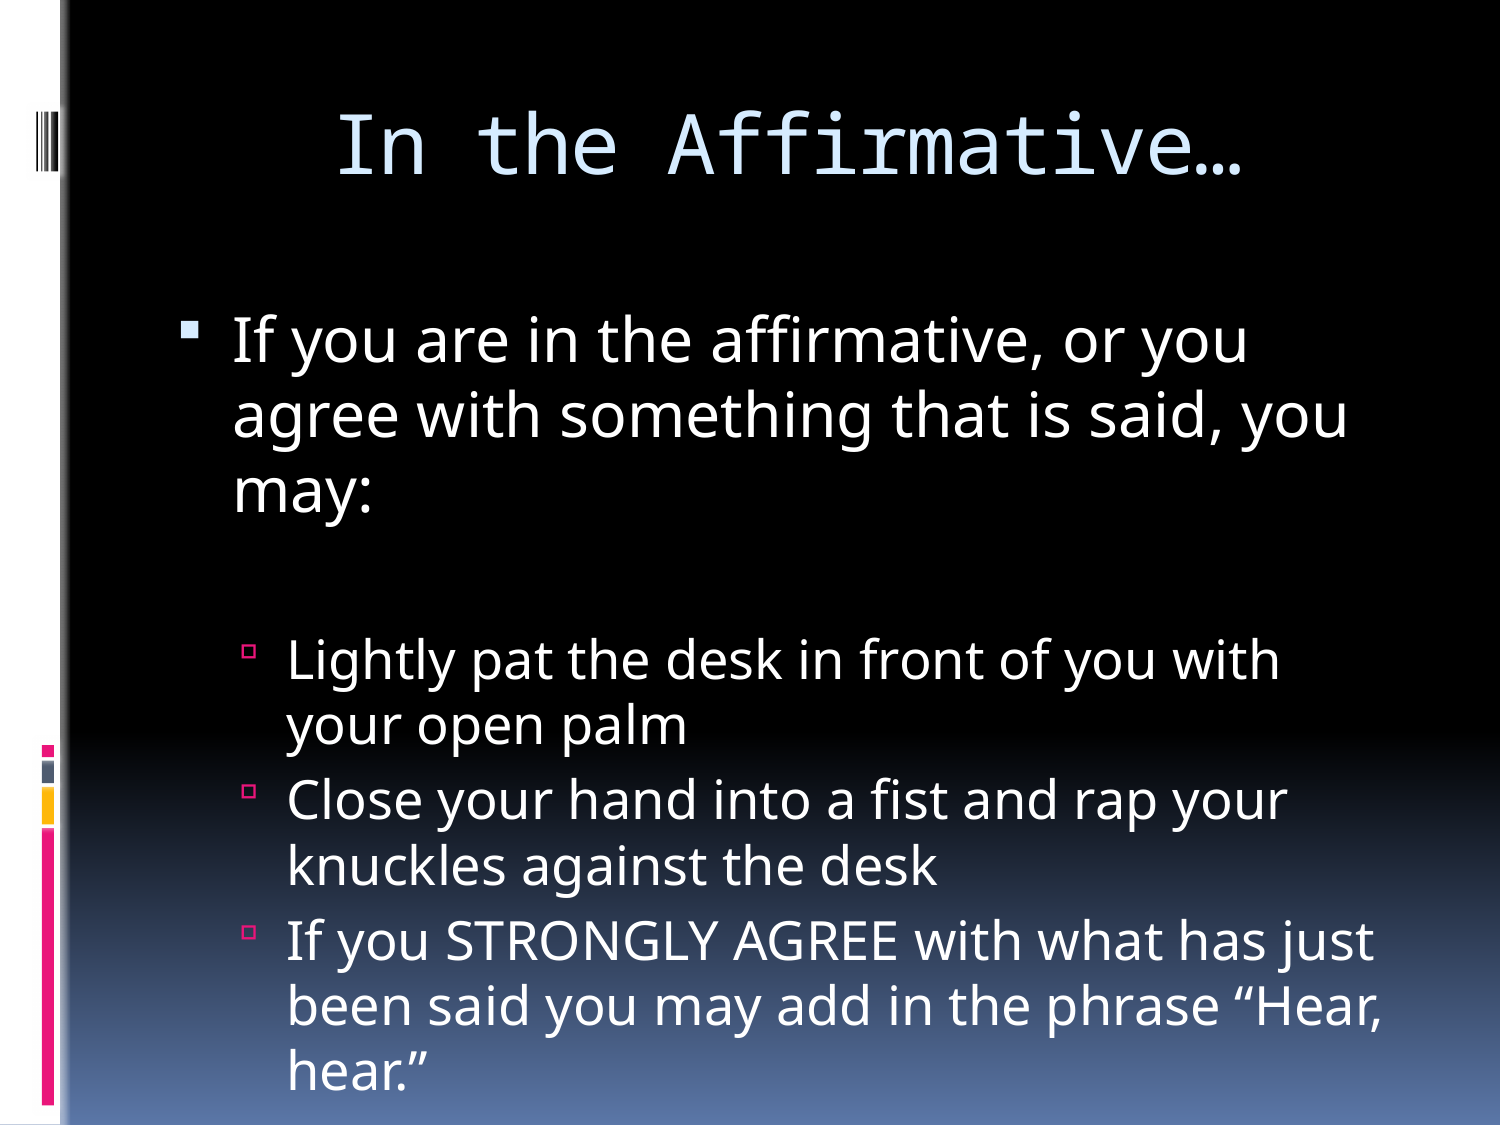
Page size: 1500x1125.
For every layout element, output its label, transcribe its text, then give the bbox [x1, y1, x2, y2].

list If you are in the affirmative, or you agree with something that is said, you may: Lightly pat the desk in front of you with your open palm Close your hand into a fist and rap your knuckles against the desk If you STRONGLY AGREE with what has just been said you may add in the phrase “Hear, hear.” [150, 292, 1425, 1043]
title In the Affirmative… [150, 83, 1425, 234]
